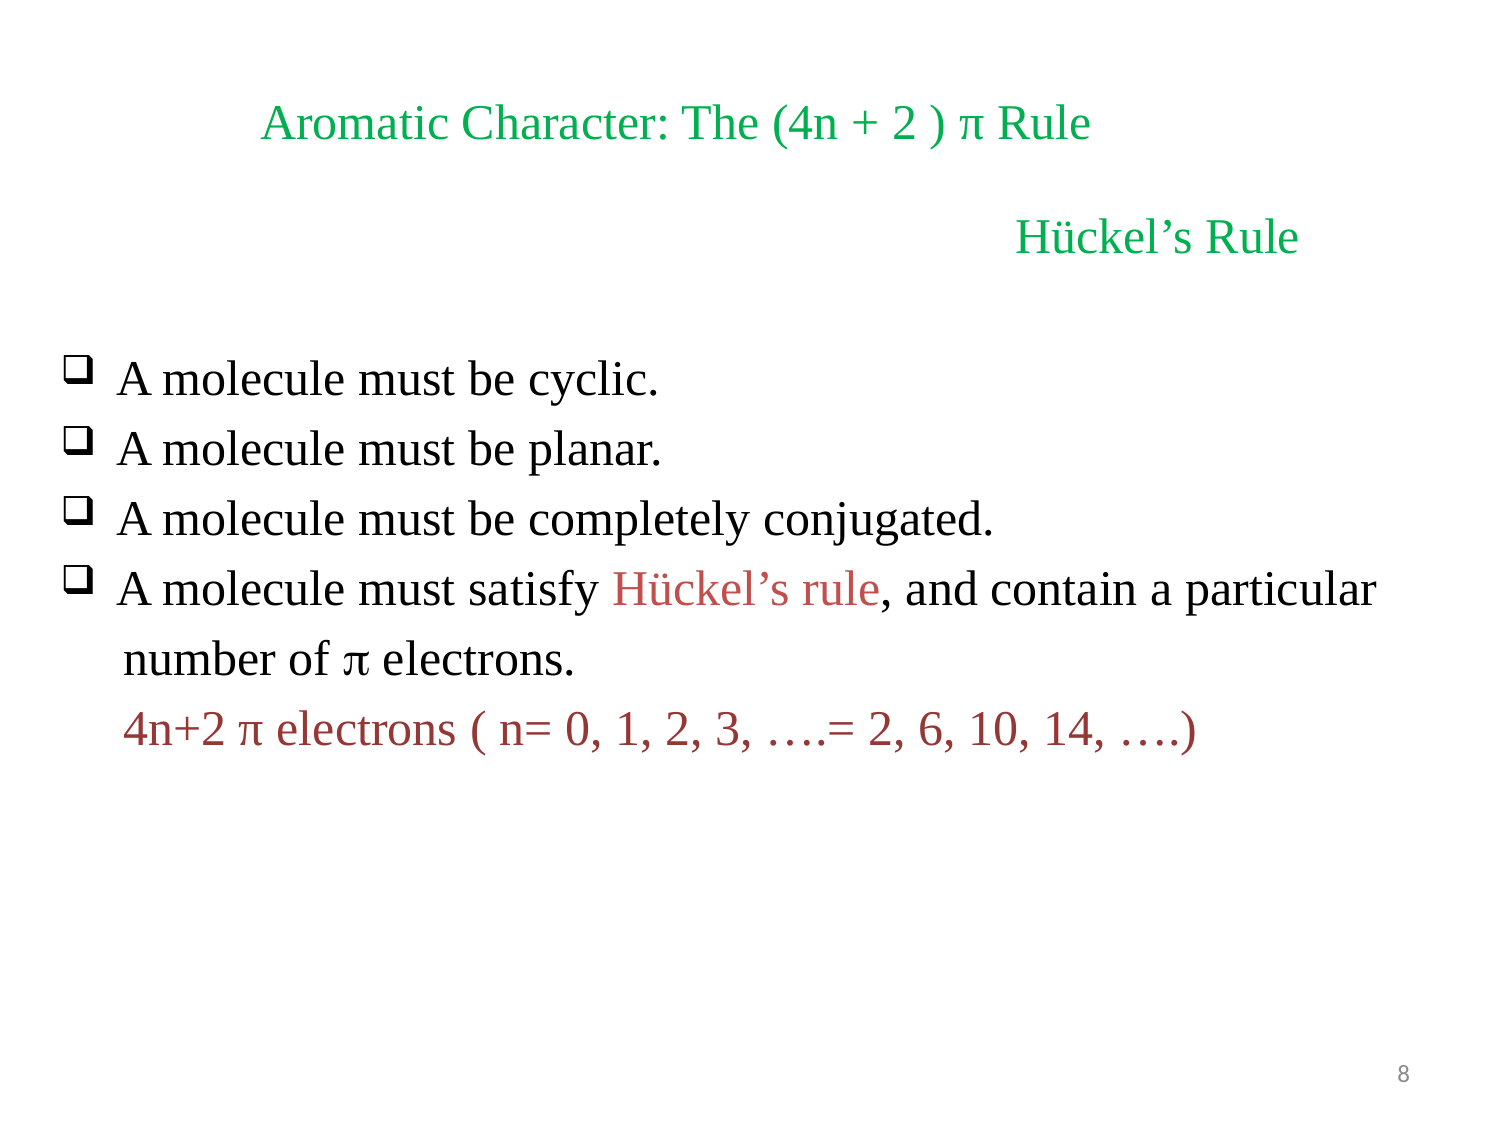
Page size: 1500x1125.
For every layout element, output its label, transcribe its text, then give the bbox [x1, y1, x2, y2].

text_box Aromatic Character: The (4n + 2 ) π Rule [245, 82, 1107, 157]
slide_number 8 [1074, 1042, 1425, 1103]
text_box Hückel’s Rule [1000, 196, 1316, 271]
text_box A molecule must be cyclic. A molecule must be planar. A molecule must be completely conjugated. A molecule must satisfy Hückel’s rule, and contain a particular number of  electrons. 4n+2 π electrons ( n= 0, 1, 2, 3, ….= 2, 6, 10, 14, ….) [45, 338, 1406, 763]
